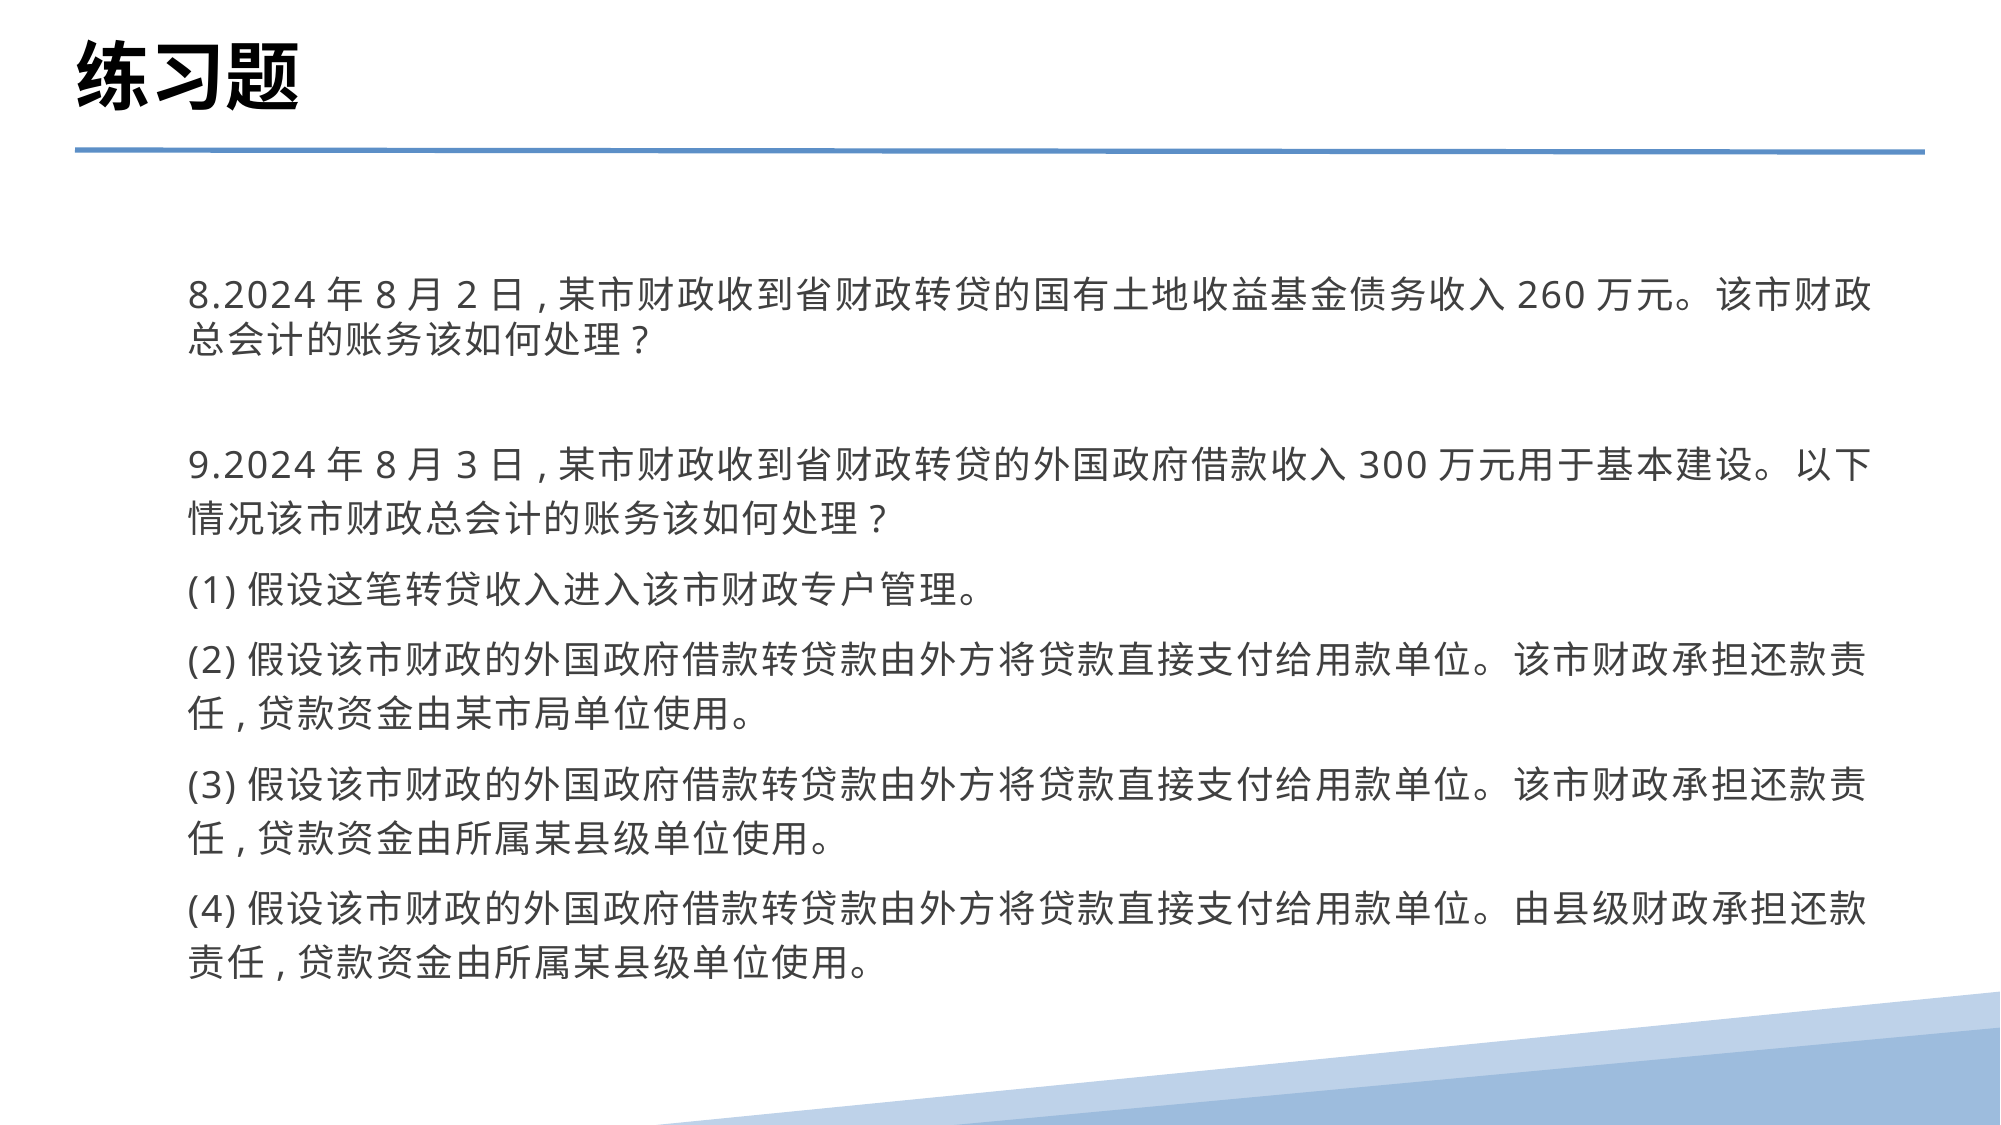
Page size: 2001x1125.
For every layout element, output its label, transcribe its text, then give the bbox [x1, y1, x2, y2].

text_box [74, 149, 1925, 153]
text_box 8.2024年8月2日,某市财政收到省财政转贷的国有土地收益基金债务收入260万元。该市财政总会计的账务该如何处理? 9.2024年8月3日,某市财政收到省财政转贷的外国政府借款收入300万元用于基本建设。以下情况该市财政总会计的账务该如何处理? (1)假设这笔转贷收入进入该市财政专户管理。 (2)假设该市财政的外国政府借款转贷款由外方将贷款直接支付给用款单位。该市财政承担还款责任,贷款资金由某市局单位使用。 (3)假设该市财政的外国政府借款转贷款由外方将贷款直接支付给用款单位。该市财政承担还款责任,贷款资金由所属某县级单位使用。 (4)假设该市财政的外国政府借款转贷款由外方将贷款直接支付给用款单位。由县级财政承担还款责任,贷款资金由所属某县级单位使用。 [177, 188, 1902, 1067]
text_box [656, 991, 2000, 1125]
text_box 练习题 [75, 24, 1925, 125]
